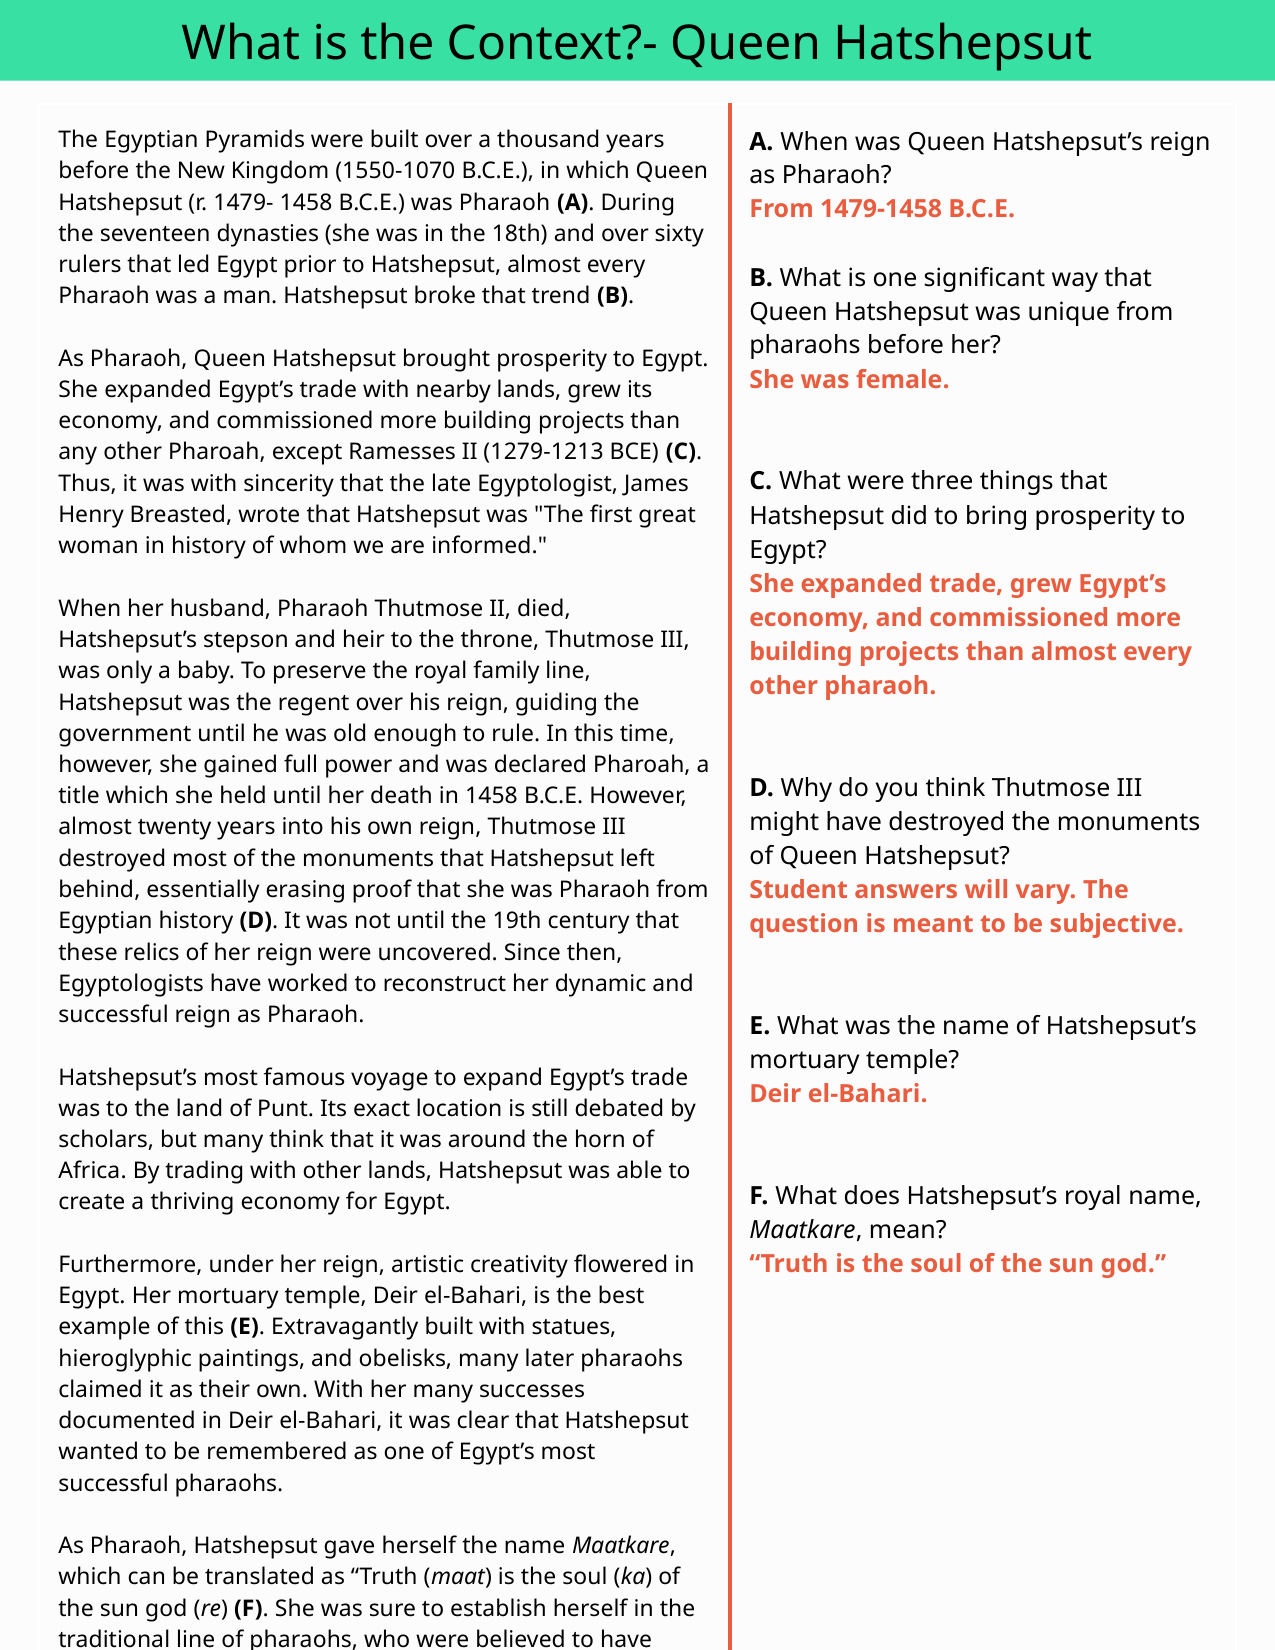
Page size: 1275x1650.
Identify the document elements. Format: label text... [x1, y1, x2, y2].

table_header A. When was Queen Hatshepsut’s reign as Pharaoh? From 1479-1458 B.C.E. B. What is one significant way that Queen Hatshepsut was unique from pharaohs before her? She was female. C. What were three things that Hatshepsut did to bring prosperity to Egypt? She expanded trade, grew Egypt’s economy, and commissioned more building projects than almost every other pharaoh. D. Why do you think Thutmose III might have destroyed the monuments of Queen Hatshepsut? Student answers will vary. The question is meant to be subjective. E. What was the name of Hatshepsut’s mortuary temple? Deir el-Bahari. F. What does Hatshepsut’s royal name, Maatkare, mean? “Truth is the soul of the sun god.” [732, 105, 1235, 1650]
table_header The Egyptian Pyramids were built over a thousand years before the New Kingdom (1550-1070 B.C.E.), in which Queen Hatshepsut (r. 1479- 1458 B.C.E.) was Pharaoh (A). During the seventeen dynasties (she was in the 18th) and over sixty rulers that led Egypt prior to Hatshepsut, almost every Pharaoh was a man. Hatshepsut broke that trend (B). As Pharaoh, Queen Hatshepsut brought prosperity to Egypt. She expanded Egypt’s trade with nearby lands, grew its economy, and commissioned more building projects than any other Pharoah, except Ramesses II (1279-1213 BCE) (C). Thus, it was with sincerity that the late Egyptologist, James Henry Breasted, wrote that Hatshepsut was "The first great woman in history of whom we are informed." When her husband, Pharaoh Thutmose II, died, Hatshepsut’s stepson and heir to the throne, Thutmose III, was only a baby. To preserve the royal family line, Hatshepsut was the regent over his reign, guiding the government until he was old enough to rule. In this time, however, she gained full power and was declared Pharoah, a title which she held until her death in 1458 B.C.E. However, almost twenty years into his own reign, Thutmose III destroyed most of the monuments that Hatshepsut left behind, essentially erasing proof that she was Pharaoh from Egyptian history (D). It was not until the 19th century that these relics of her reign were uncovered. Since then, Egyptologists have worked to reconstruct her dynamic and successful reign as Pharaoh. Hatshepsut’s most famous voyage to expand Egypt’s trade was to the land of Punt. Its exact location is still debated by scholars, but many think that it was around the horn of Africa. By trading with other lands, Hatshepsut was able to create a thriving economy for Egypt. Furthermore, under her reign, artistic creativity flowered in Egypt. Her mortuary temple, Deir el-Bahari, is the best example of this (E). Extravagantly built with statues, hieroglyphic paintings, and obelisks, many later pharaohs claimed it as their own. With her many successes documented in Deir el-Bahari, it was clear that Hatshepsut wanted to be remembered as one of Egypt’s most successful pharaohs. As Pharaoh, Hatshepsut gave herself the name Maatkare, which can be translated as “Truth (maat) is the soul (ka) of the sun god (re) (F). She was sure to establish herself in the traditional line of pharaohs, who were believed to have descended directly from the gods. To do this, she maintained that she was the daughter of the god Amun-Re, referred to as “the King of the Gods” in the New Kingdom. [40, 105, 728, 1650]
text_box What is the Context?- Queen Hatshepsut [0, 0, 1275, 81]
